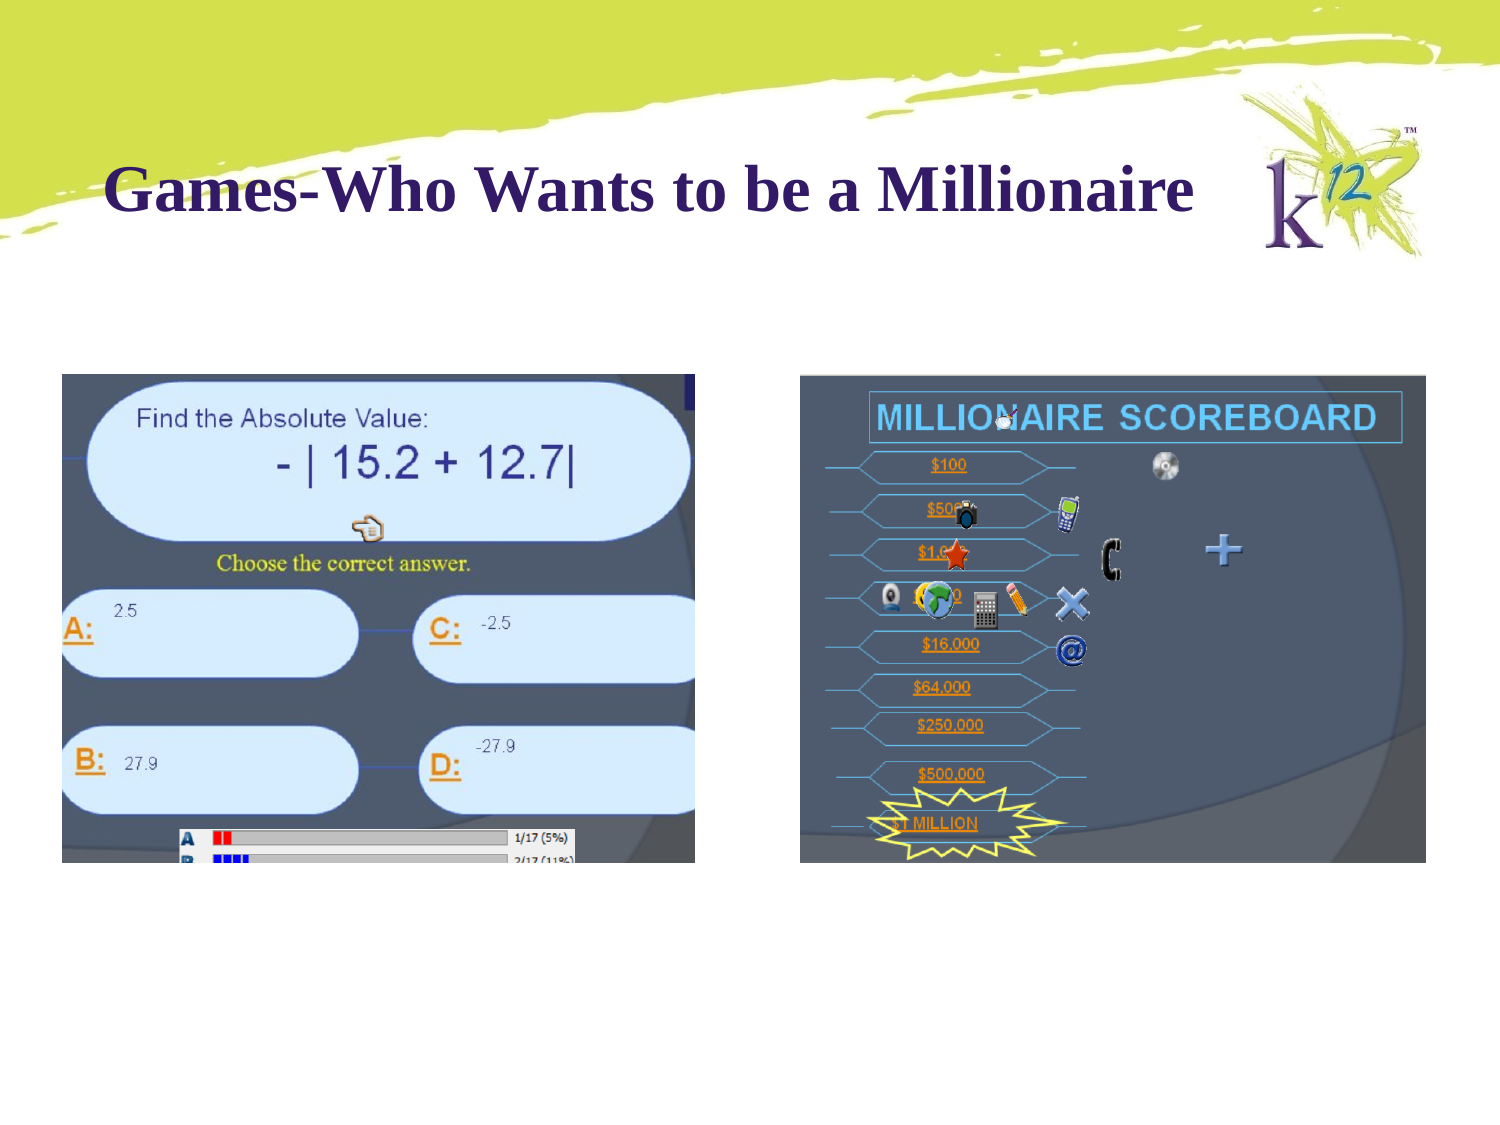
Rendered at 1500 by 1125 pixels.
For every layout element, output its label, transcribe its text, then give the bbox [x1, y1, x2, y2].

title Games-Who Wants to be a Millionaire [87, 137, 1226, 313]
picture [0, 0, 1500, 1125]
